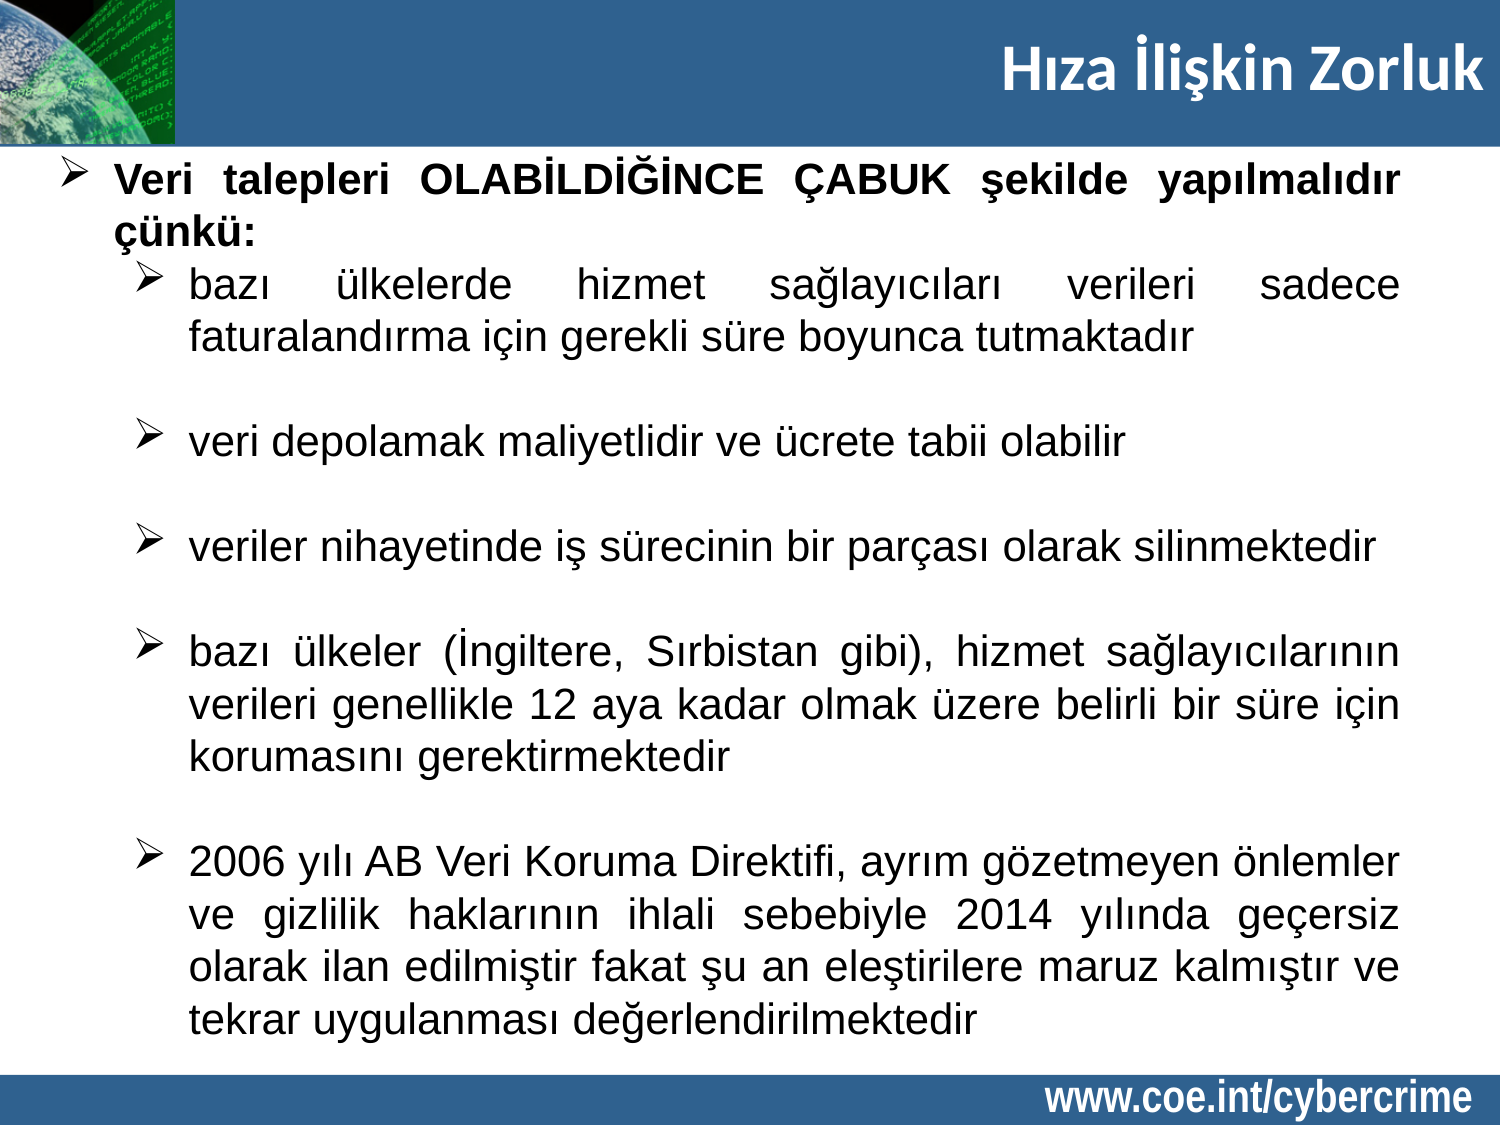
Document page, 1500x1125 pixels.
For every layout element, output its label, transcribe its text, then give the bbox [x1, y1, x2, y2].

text_box Veri talepleri OLABİLDİĞİNCE ÇABUK şekilde yapılmalıdır çünkü: bazı ülkelerde hizmet sağlayıcıları verileri sadece faturalandırma için gerekli süre boyunca tutmaktadır veri depolamak maliyetlidir ve ücrete tabii olabilir veriler nihayetinde iş sürecinin bir parçası olarak silinmektedir bazı ülkeler (İngiltere, Sırbistan gibi), hizmet sağlayıcılarının verileri genellikle 12 aya kadar olmak üzere belirli bir süre için korumasını gerektirmektedir 2006 yılı AB Veri Koruma Direktifi, ayrım gözetmeyen önlemler ve gizlilik haklarının ihlali sebebiyle 2014 yılında geçersiz olarak ilan edilmiştir fakat şu an eleştirilere maruz kalmıştır ve tekrar uygulanması değerlendirilmektedir [42, 143, 1417, 1051]
picture [0, 0, 175, 144]
text_box www.coe.int/cybercrime [1030, 1059, 1500, 1125]
text_box Hıza İlişkin Zorluk [179, 0, 1500, 149]
text_box [0, 1073, 1030, 1125]
